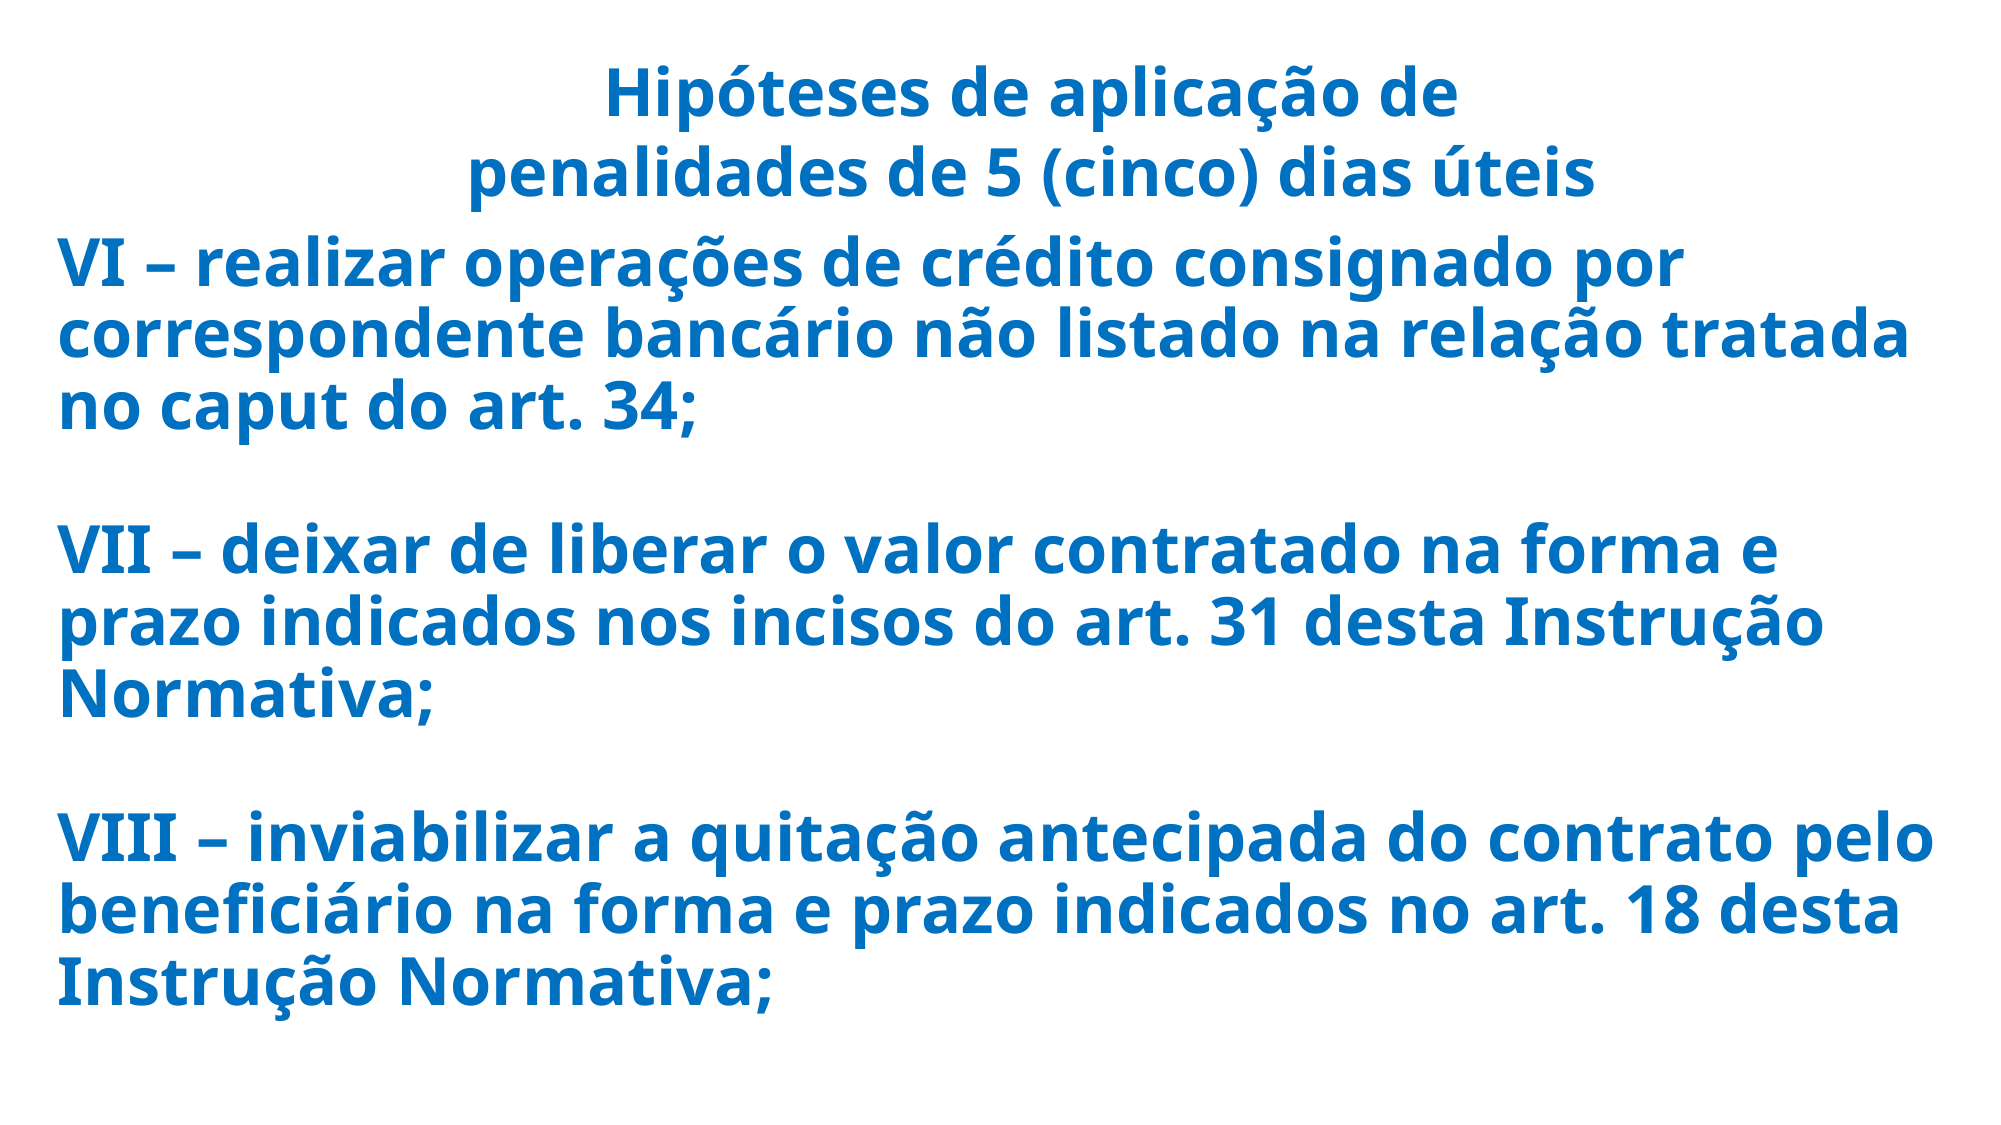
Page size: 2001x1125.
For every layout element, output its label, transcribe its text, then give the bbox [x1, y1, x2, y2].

text_box Hipóteses de aplicação de penalidades de 5 (cinco) dias úteis [382, 42, 1682, 218]
title VI – realizar operações de crédito consignado por correspondente bancário não listado na relação tratada no caput do art. 34; VII – deixar de liberar o valor contratado na forma e prazo indicados nos incisos do art. 31 desta Instrução Normativa; VIII – inviabilizar a quitação antecipada do contrato pelo beneficiário na forma e prazo indicados no art. 18 desta Instrução Normativa; [42, 161, 1978, 936]
